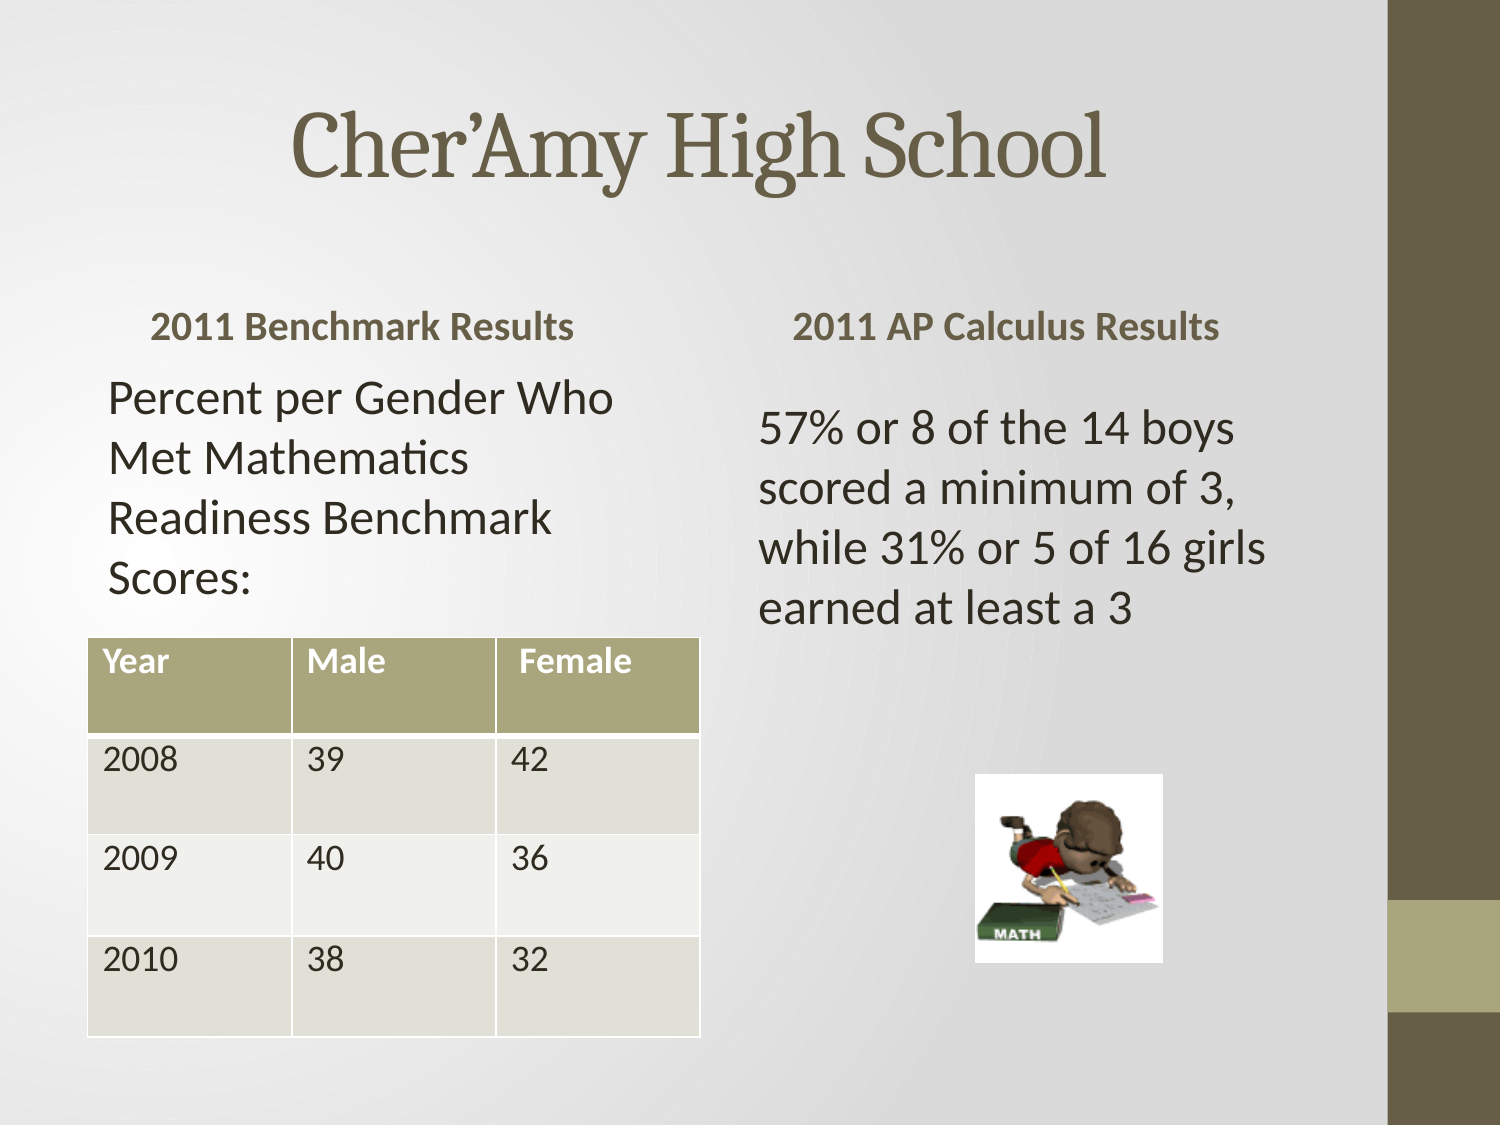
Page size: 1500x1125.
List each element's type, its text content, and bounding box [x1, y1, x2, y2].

list 2011 Benchmark Results [75, 251, 675, 356]
title Cher’Amy High School [75, 45, 1325, 233]
table_cell 39 [293, 739, 495, 834]
table_cell 42 [497, 739, 699, 834]
picture [974, 774, 1163, 963]
list 2011 AP Calculus Results [687, 251, 1325, 357]
table_cell 38 [293, 937, 495, 1036]
list Percent per Gender Who Met Mathematics Readiness Benchmark Scores: [75, 356, 688, 625]
table_cell 32 [497, 937, 699, 1036]
table_cell 2009 [88, 835, 291, 935]
table_header Female [497, 638, 699, 733]
list 57% or 8 of the 14 boys scored a minimum of 3, while 31% or 5 of 16 girls earned at least a 3 [725, 387, 1325, 1025]
table_cell 2010 [88, 937, 291, 1036]
table_header Year [88, 638, 291, 733]
table_cell 36 [497, 835, 699, 935]
table_cell 2008 [88, 739, 291, 834]
table_header Male [293, 638, 495, 733]
table_cell 40 [293, 835, 495, 935]
